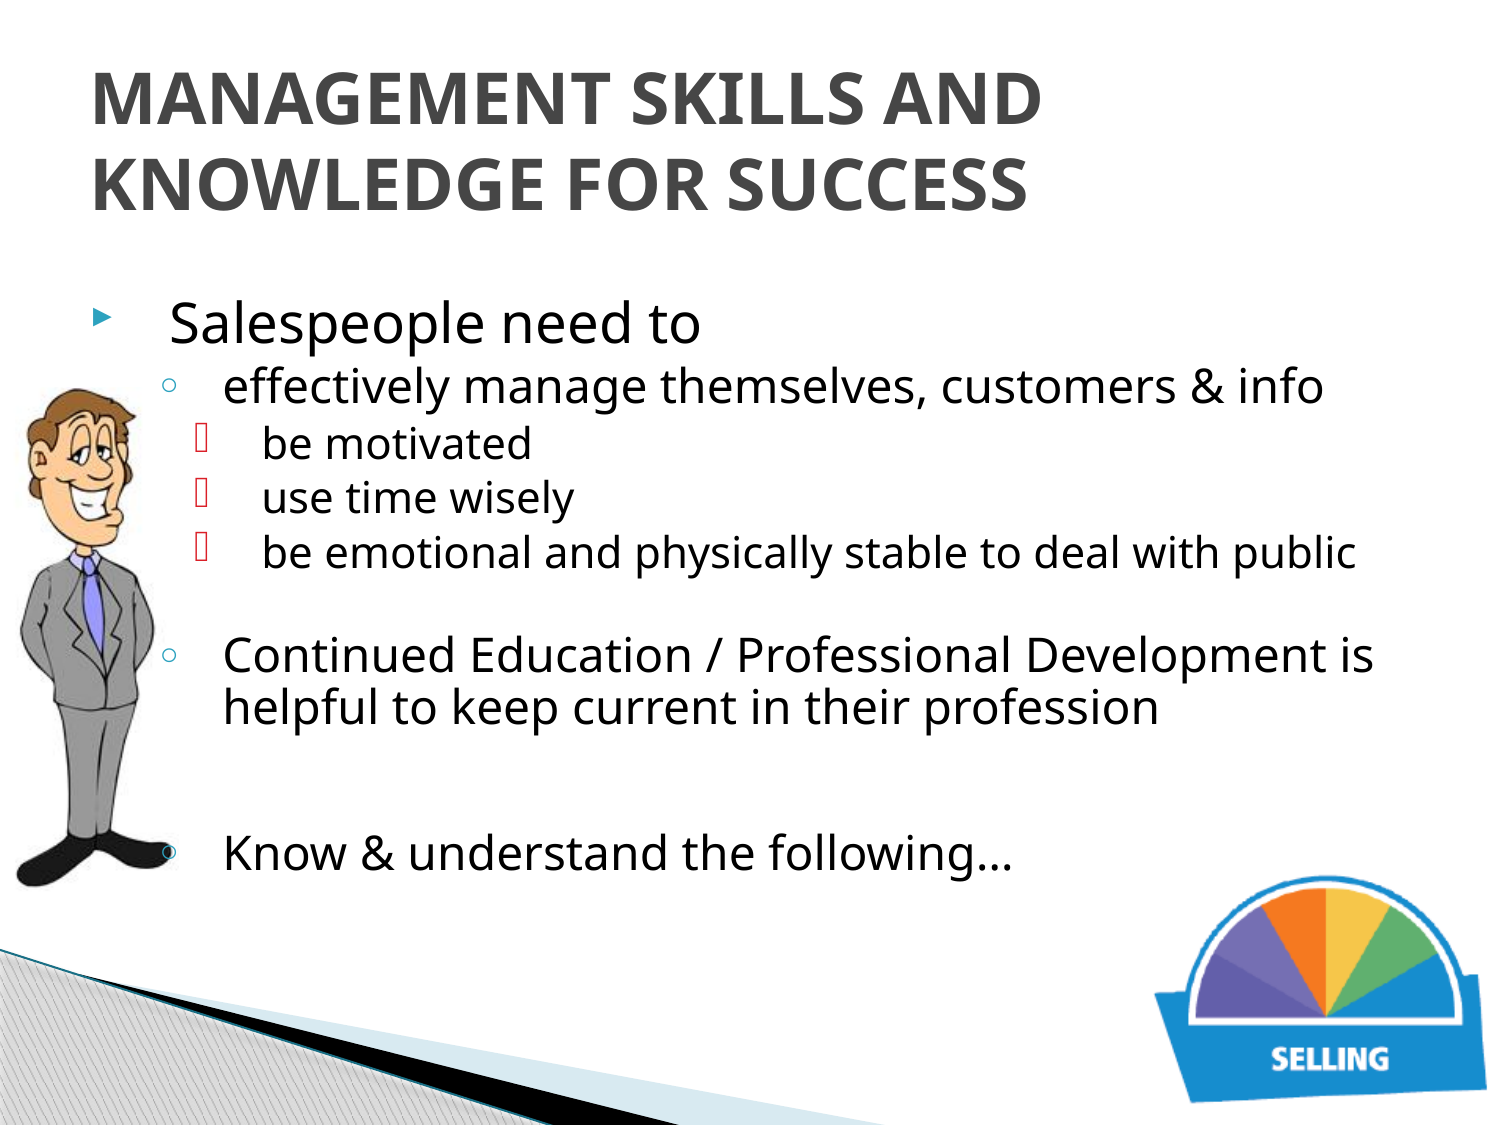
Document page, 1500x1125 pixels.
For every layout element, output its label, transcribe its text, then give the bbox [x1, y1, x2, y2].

picture [1137, 855, 1500, 1125]
picture [0, 387, 179, 902]
title MANAGEMENT SKILLS AND KNOWLEDGE FOR SUCCESS [75, 45, 1425, 233]
list Salespeople need to effectively manage themselves, customers & info be motivated use time wisely be emotional and physically stable to deal with public Continued Education / Professional Development is helpful to keep current in their profession Know & understand the following… [75, 287, 1463, 1063]
